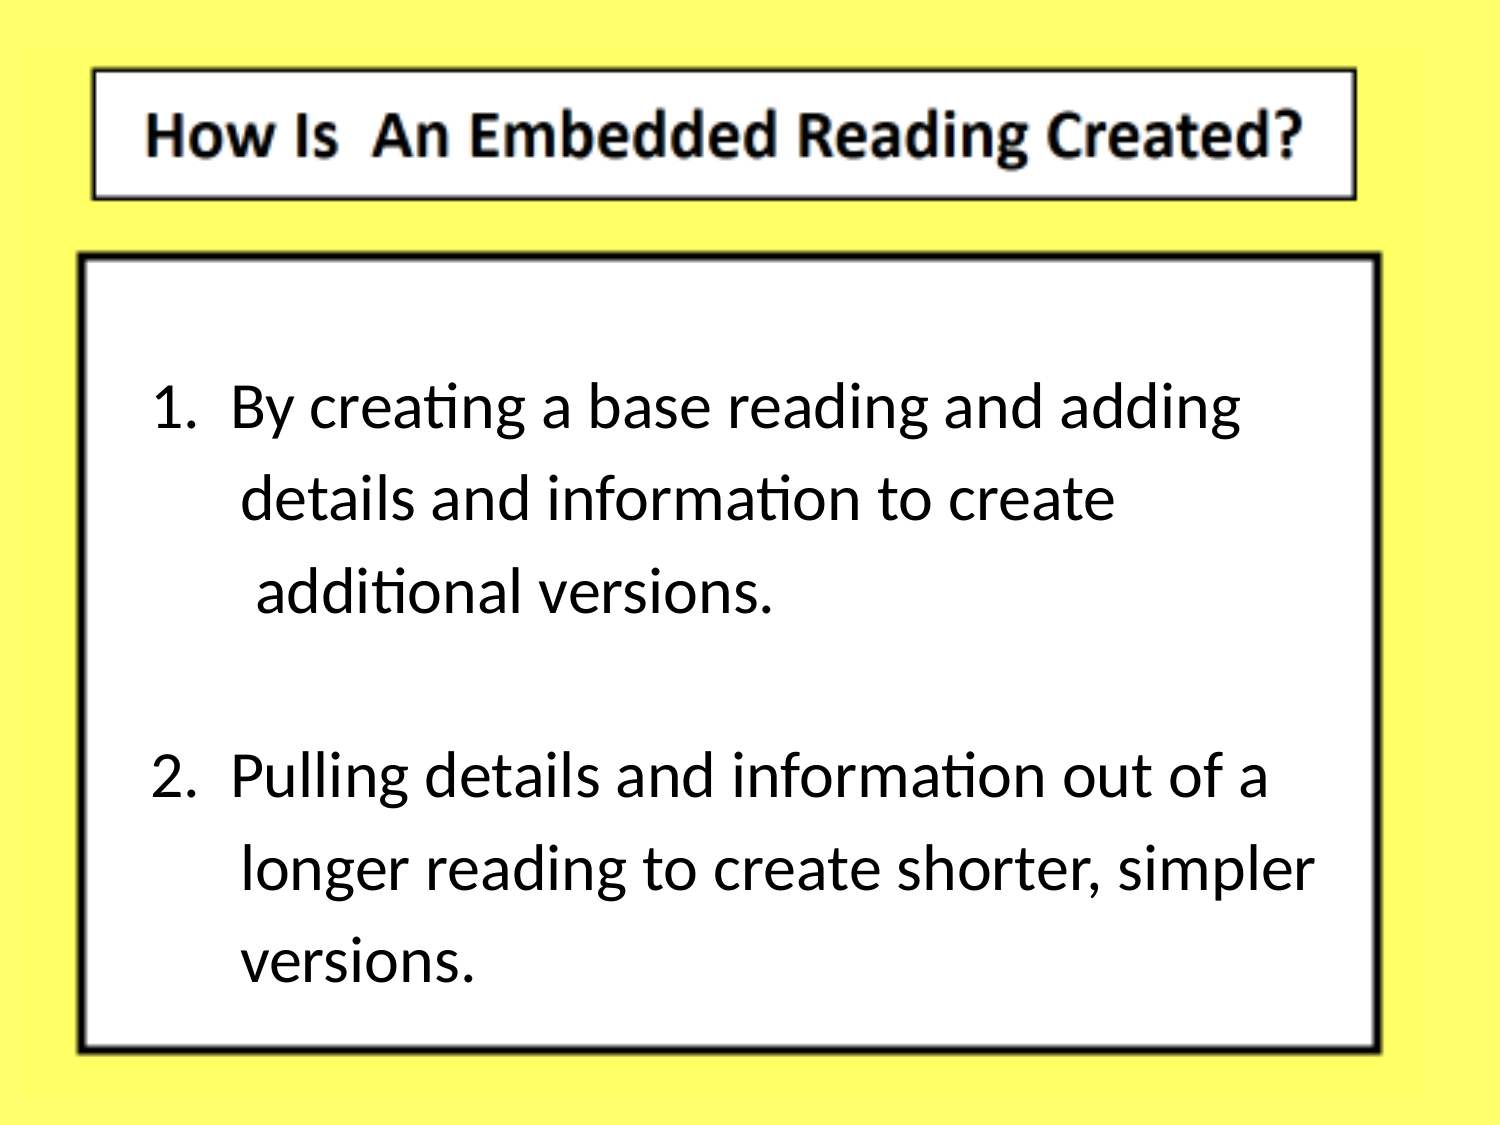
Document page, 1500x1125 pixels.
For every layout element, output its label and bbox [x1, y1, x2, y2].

picture [24, 47, 1426, 1099]
